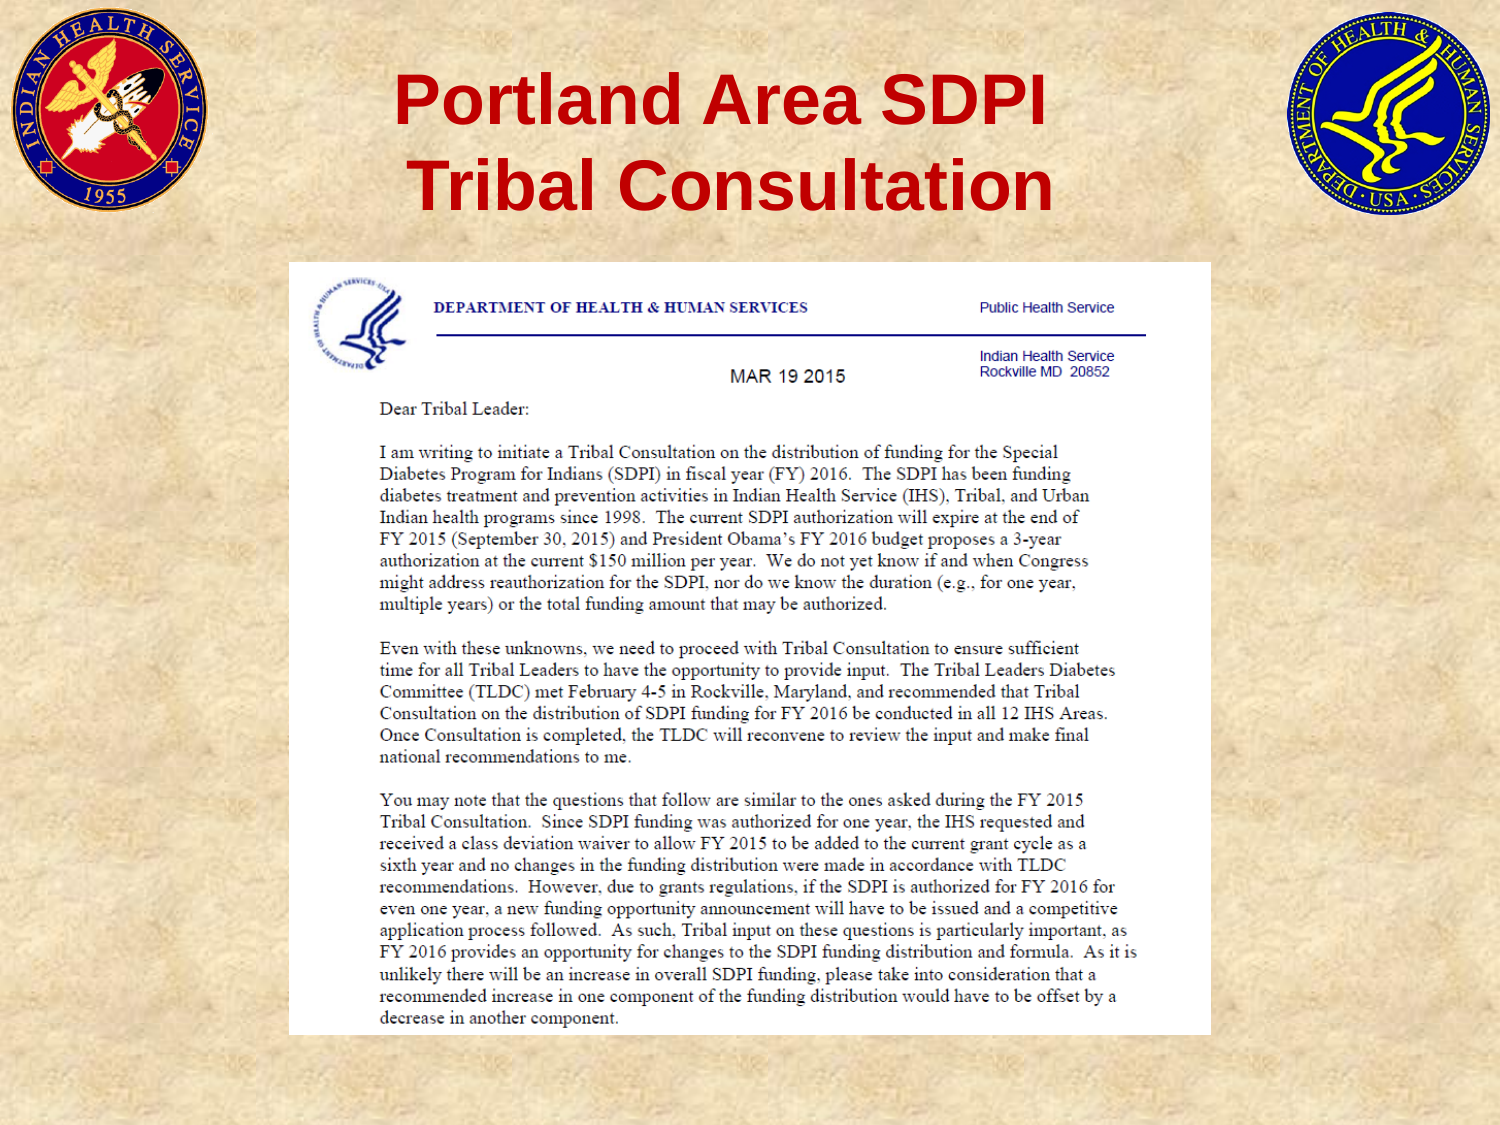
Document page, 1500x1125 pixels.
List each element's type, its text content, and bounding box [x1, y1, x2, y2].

title Portland Area SDPI Tribal Consultation [254, 45, 1213, 233]
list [288, 262, 1212, 1036]
picture [0, 0, 1500, 1125]
